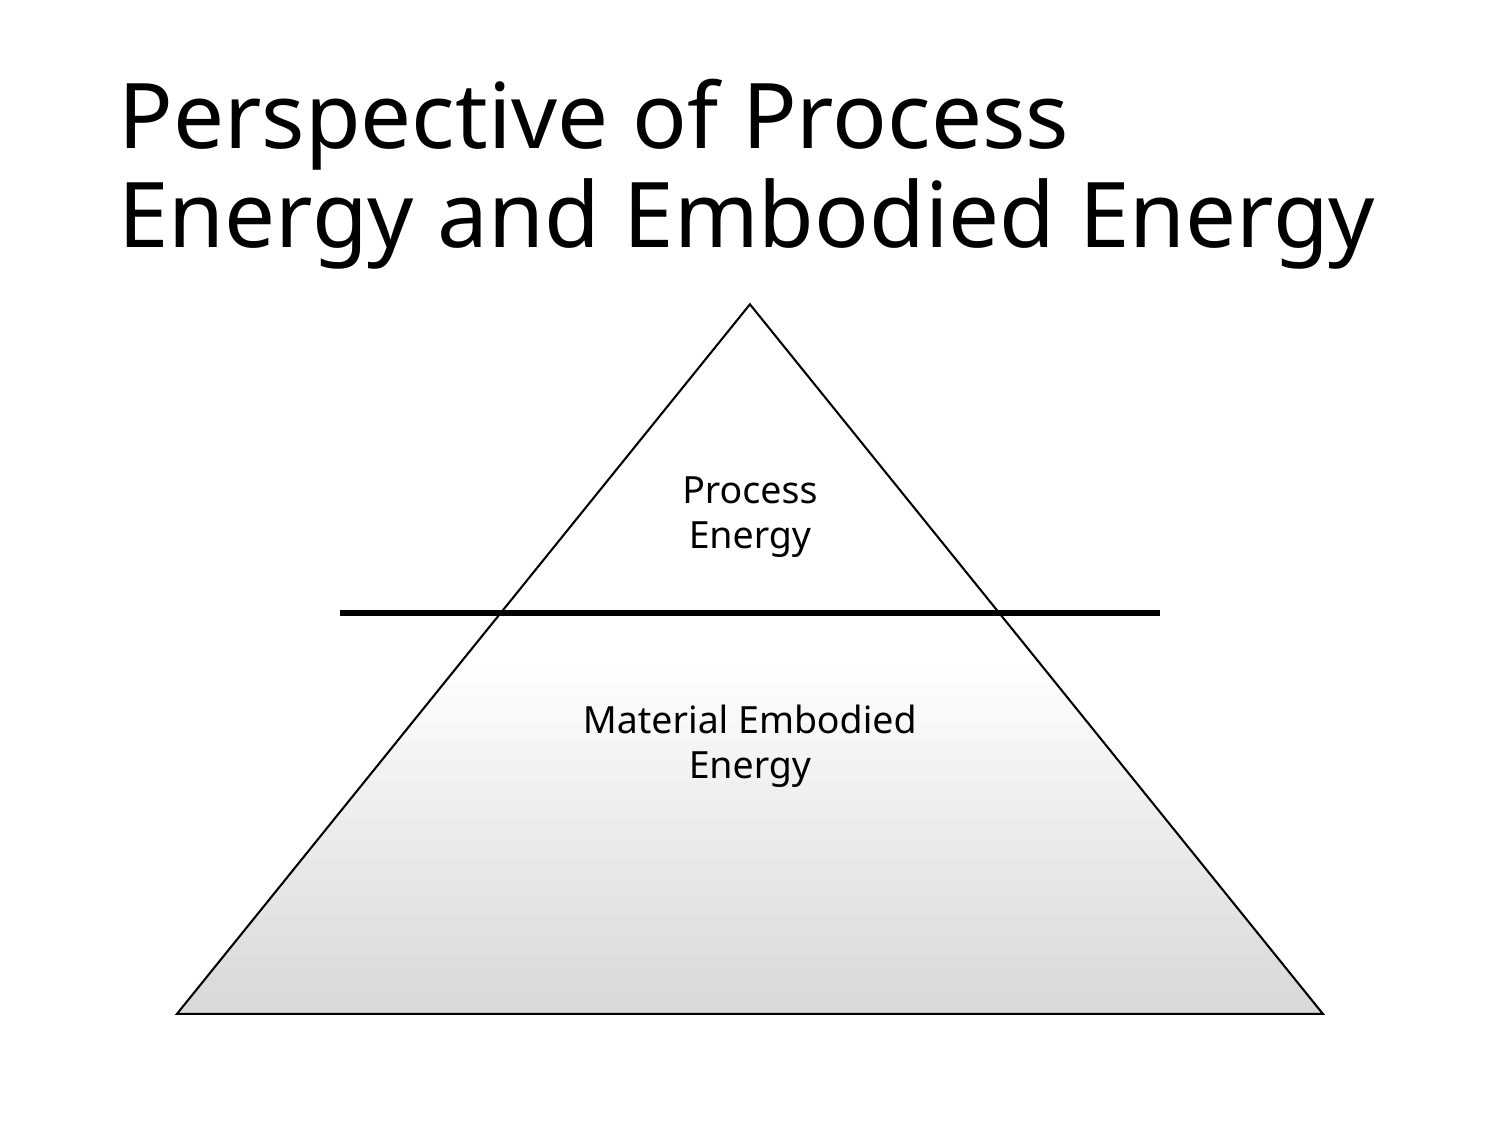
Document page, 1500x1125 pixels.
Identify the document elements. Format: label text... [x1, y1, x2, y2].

title Perspective of Process Energy and Embodied Energy [103, 59, 1397, 278]
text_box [176, 304, 1323, 1014]
